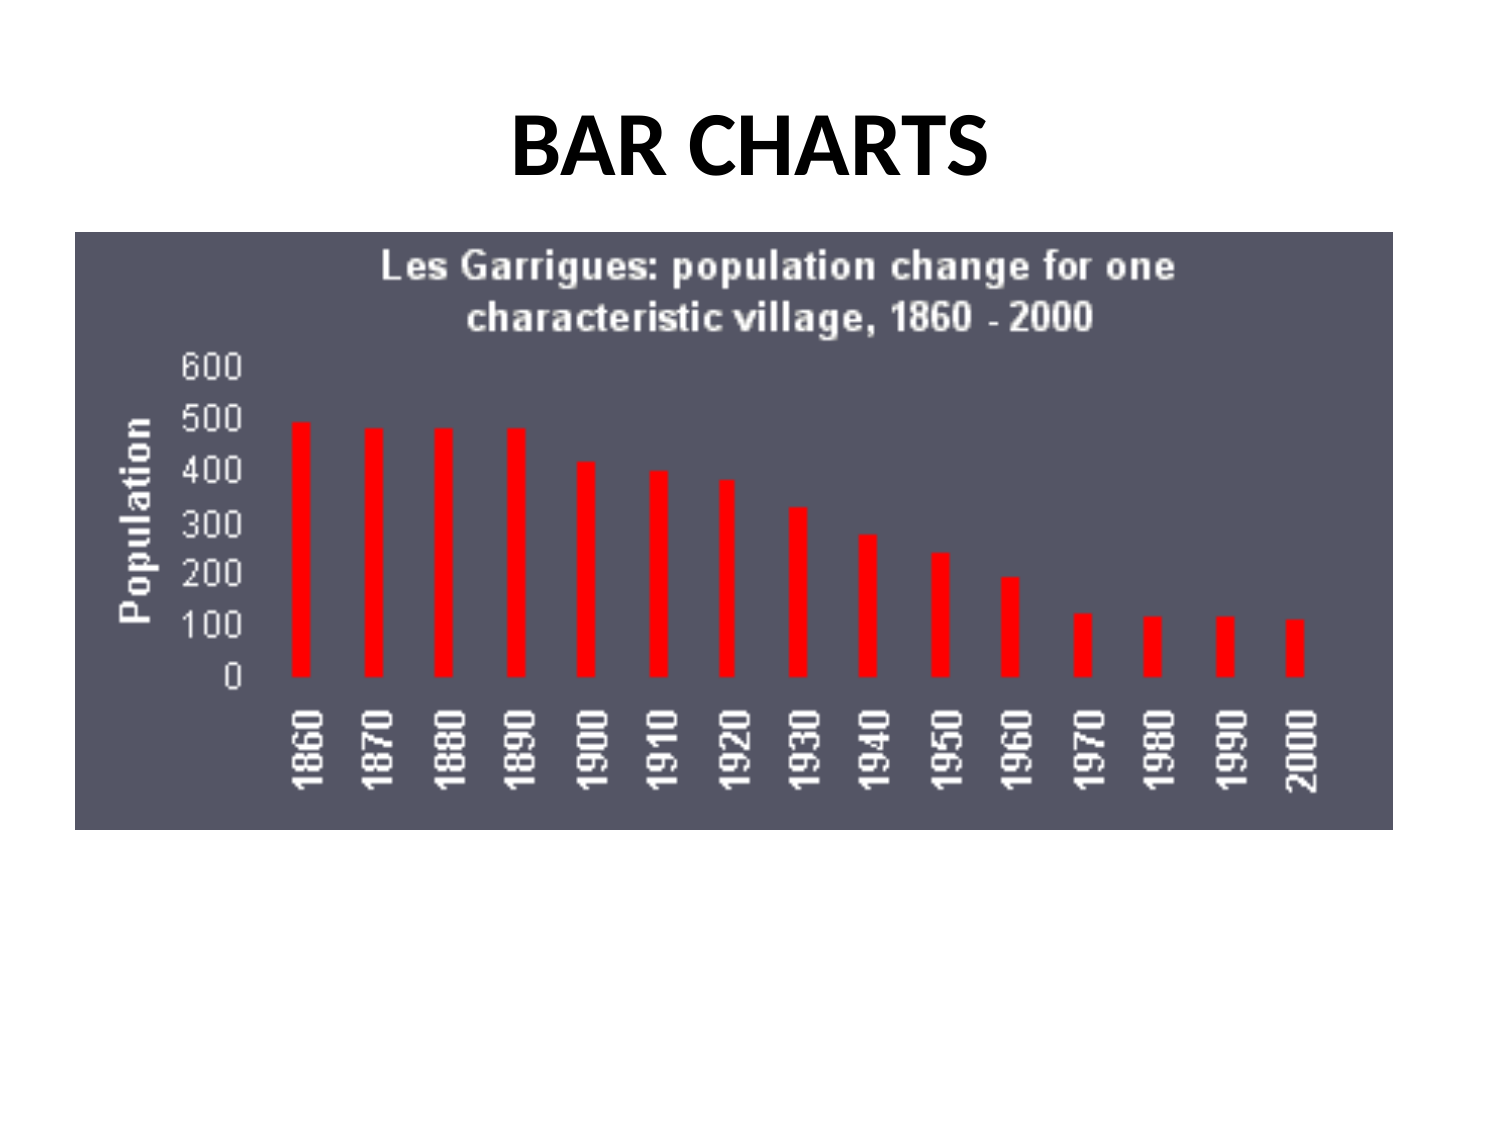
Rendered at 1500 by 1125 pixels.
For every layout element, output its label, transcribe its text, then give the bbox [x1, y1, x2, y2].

picture [74, 232, 1393, 830]
title BAR CHARTS [75, 45, 1425, 233]
